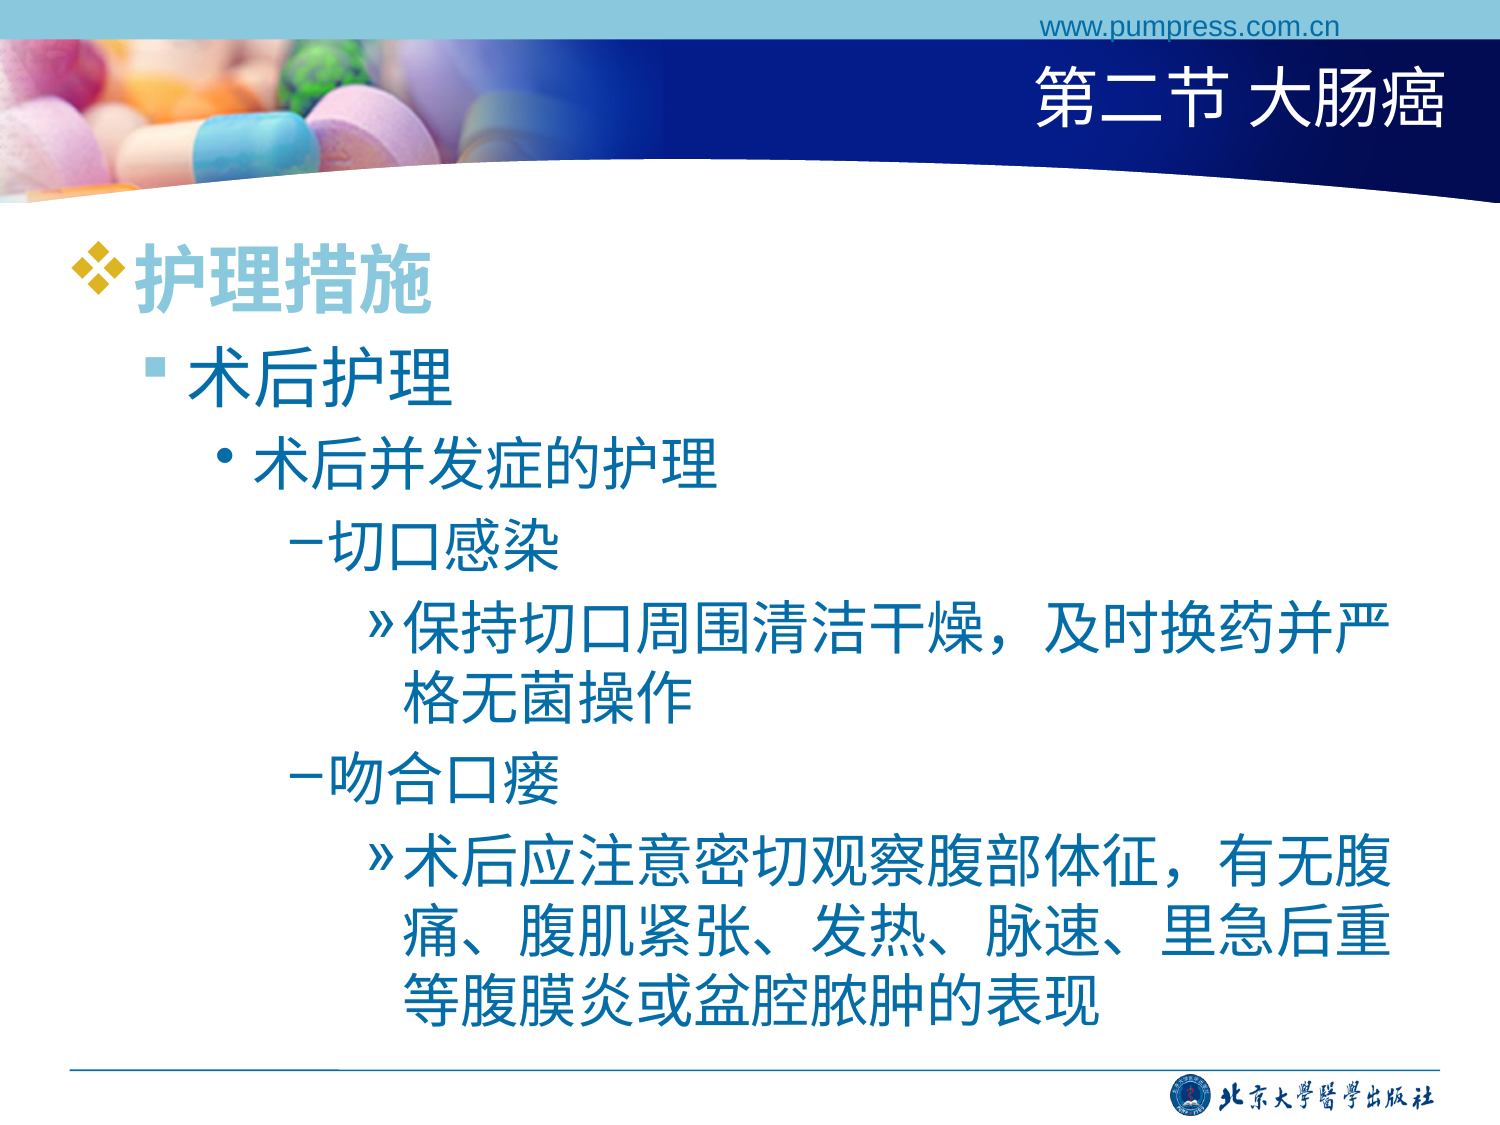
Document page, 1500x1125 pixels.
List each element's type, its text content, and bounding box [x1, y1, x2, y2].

title 第二节 大肠癌 [137, 49, 1463, 143]
picture [0, 40, 1500, 203]
list 护理措施 术后护理 术后并发症的护理 切口感染 保持切口周围清洁干燥，及时换药并严格无菌操作 吻合口瘘 术后应注意密切观察腹部体征，有无腹痛、腹肌紧张、发热、脉速、里急后重等腹膜炎或盆腔脓肿的表现 [49, 224, 1463, 1026]
picture [1170, 1074, 1436, 1118]
slide_number www.pumpress.com.cn [1025, 0, 1463, 38]
